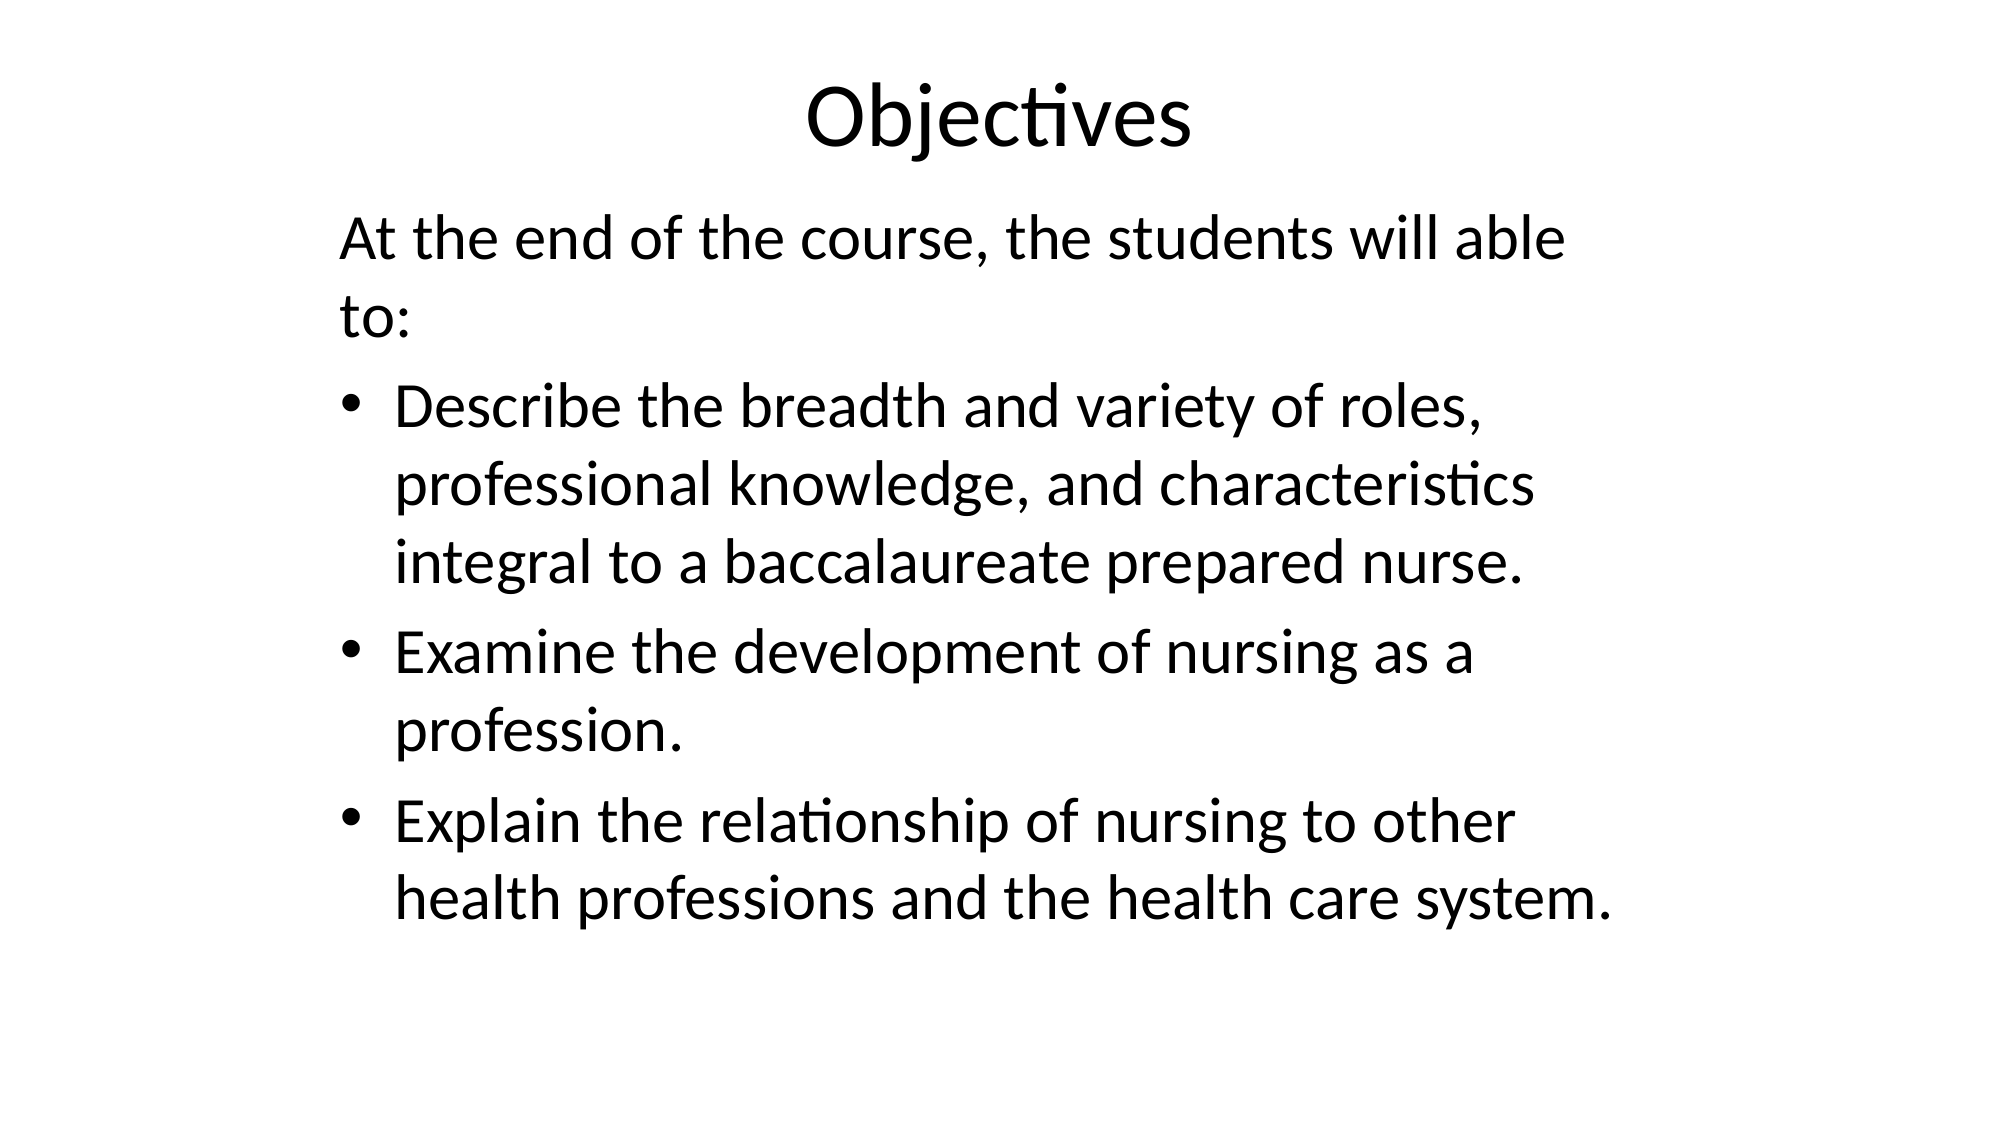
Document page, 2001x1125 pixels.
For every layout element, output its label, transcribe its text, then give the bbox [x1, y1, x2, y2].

list At the end of the course, the students will able to: Describe the breadth and variety of roles, professional knowledge, and characteristics integral to a baccalaureate prepared nurse. Examine the development of nursing as a profession. Explain the relationship of nursing to other health professions and the health care system. [324, 187, 1663, 1005]
title Objectives [324, 45, 1675, 175]
